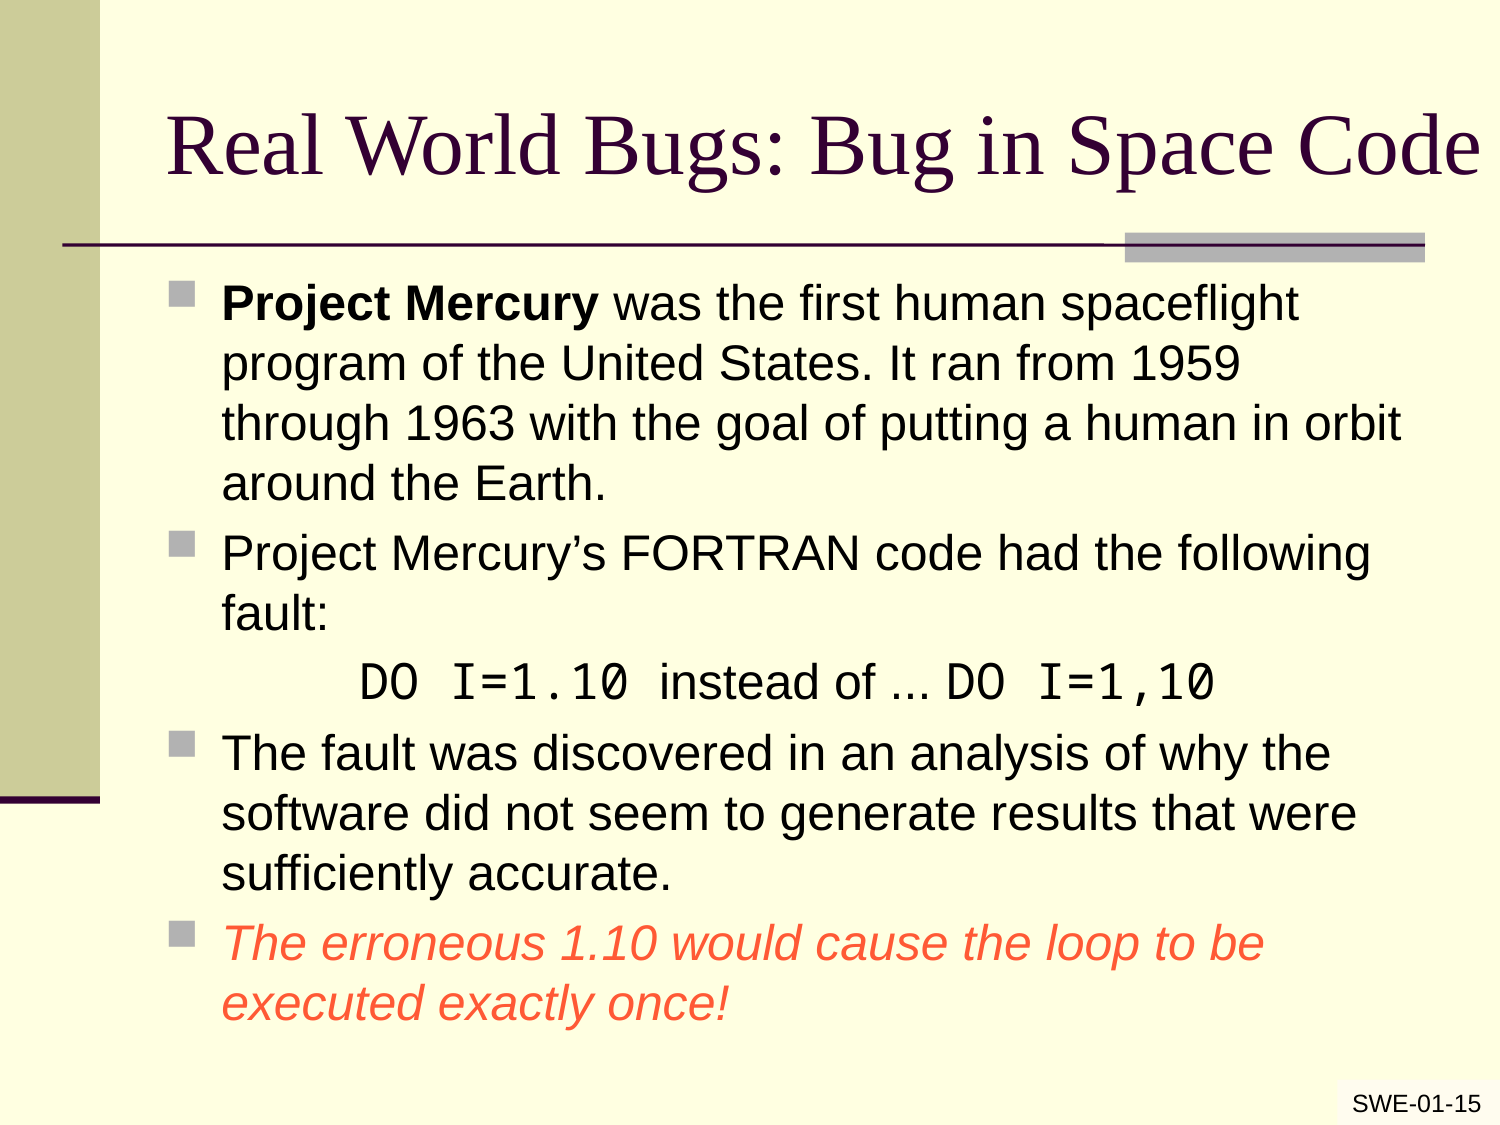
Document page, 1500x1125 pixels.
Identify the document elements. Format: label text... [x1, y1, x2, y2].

title Real World Bugs: Bug in Space Code [150, 45, 1500, 234]
list Project Mercury was the first human spaceflight program of the United States. It ran from 1959 through 1963 with the goal of putting a human in orbit around the Earth. Project Mercury’s FORTRAN code had the following fault: DO I=1.10 instead of ... DO I=1,10 The fault was discovered in an analysis of why the software did not seem to generate results that were sufficiently accurate. The erroneous 1.10 would cause the loop to be executed exactly once! [150, 262, 1425, 1006]
